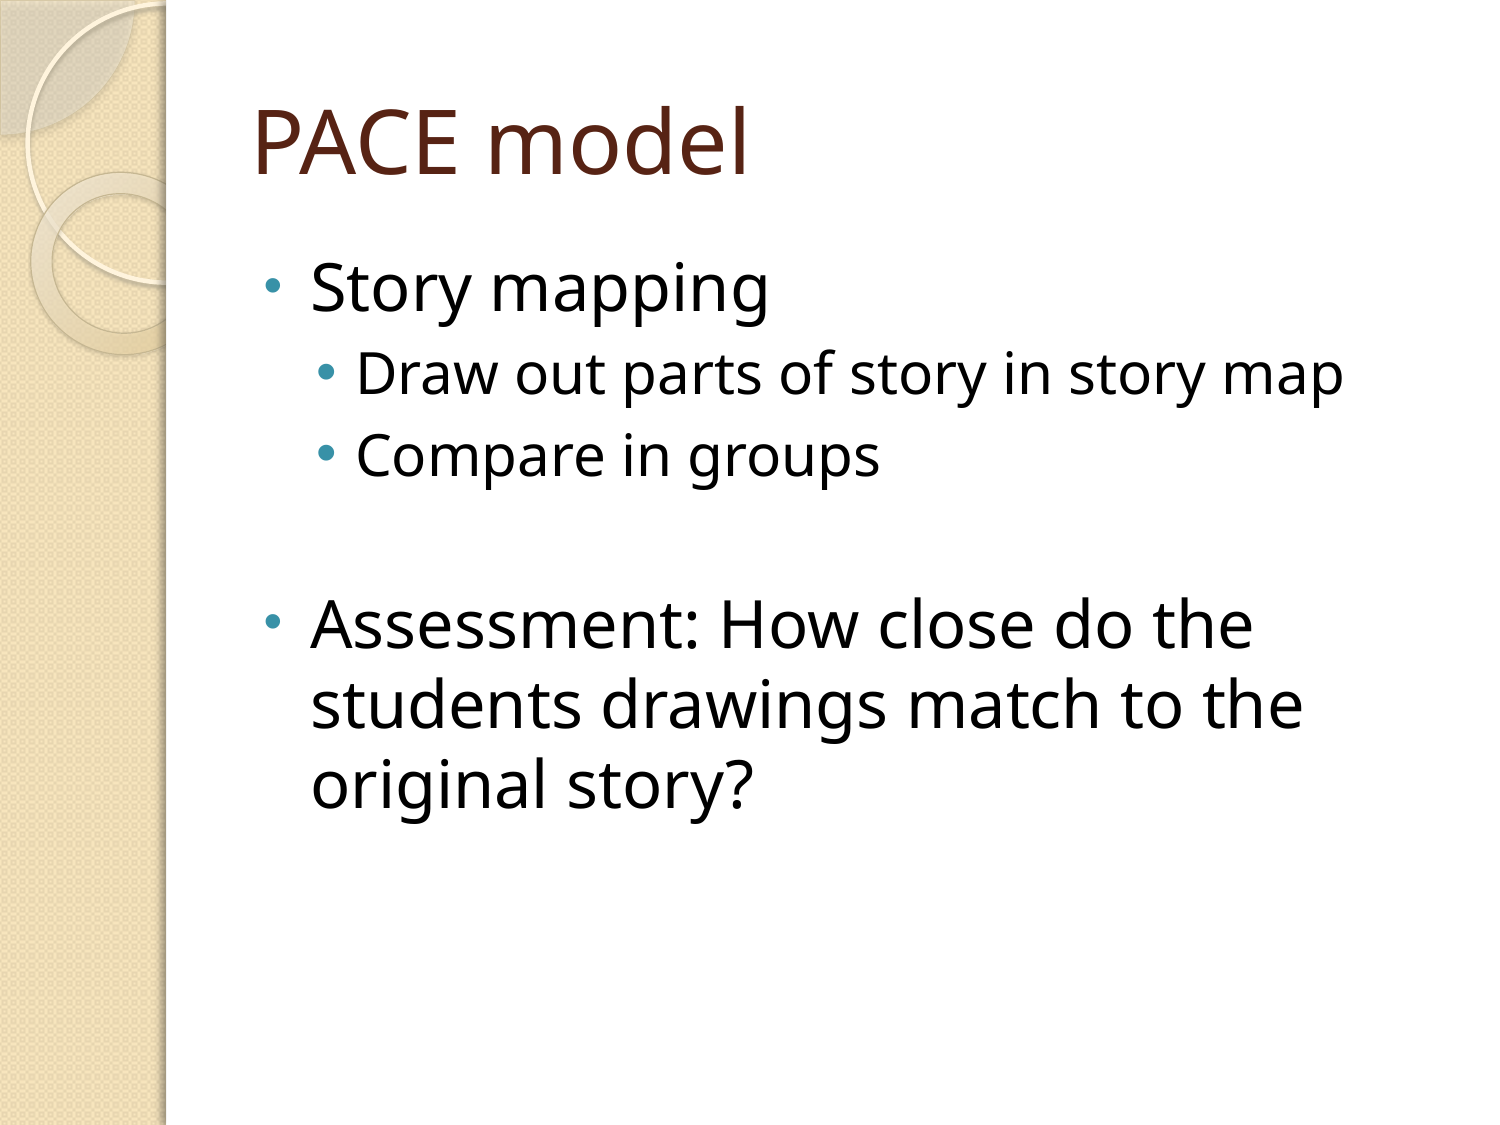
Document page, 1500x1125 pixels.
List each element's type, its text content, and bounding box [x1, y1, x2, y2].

title PACE model [235, 45, 1466, 233]
list Story mapping Draw out parts of story in story map Compare in groups Assessment: How close do the students drawings match to the original story? [235, 237, 1466, 1025]
